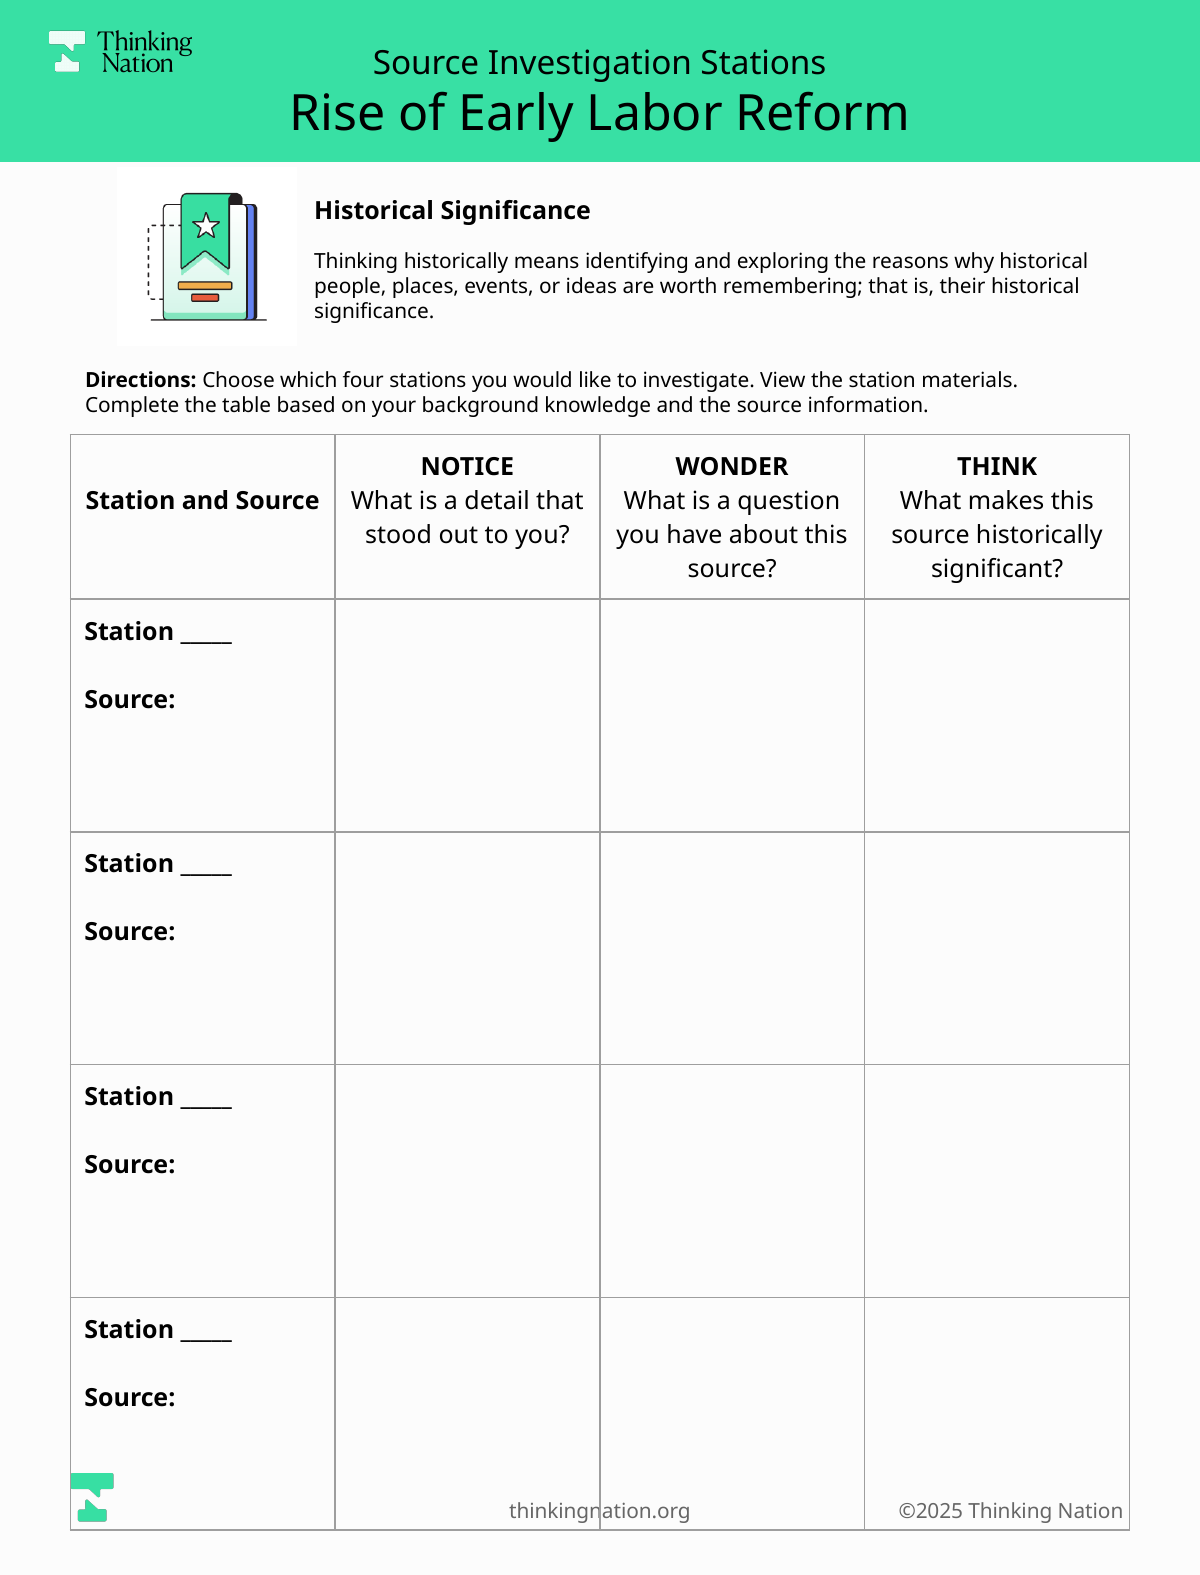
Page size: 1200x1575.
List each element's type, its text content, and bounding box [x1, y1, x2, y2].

table_cell [865, 600, 1129, 831]
table_header THINK What makes this source historically significant? [865, 435, 1129, 598]
table_cell [865, 1065, 1129, 1297]
table_cell [336, 1298, 599, 1529]
table_header NOTICE What is a detail that stood out to you? [336, 435, 599, 598]
table_cell Station _____ Source: [71, 833, 334, 1064]
table_cell Station _____ Source: [71, 600, 334, 831]
text_box Source Investigation Stations Rise of Early Labor Reform [0, 0, 1200, 162]
table_cell [601, 1298, 864, 1529]
table_header Station and Source [71, 435, 334, 598]
text_box Directions: Choose which four stations you would like to investigate. View the station materials. Complete the table based on your background knowledge and the source information. [71, 352, 1131, 432]
picture [117, 166, 297, 346]
table_cell [336, 833, 599, 1064]
table_cell [336, 600, 599, 831]
text_box ©2025 Thinking Nation [854, 1483, 1139, 1532]
table_cell [865, 1298, 1129, 1529]
table_cell [601, 1065, 864, 1297]
table_header WONDER What is a question you have about this source? [601, 435, 864, 598]
table_cell [336, 1065, 599, 1297]
table_cell [865, 833, 1129, 1064]
table_cell Station _____ Source: [71, 1065, 334, 1297]
table_cell Station _____ Source: [71, 1298, 334, 1529]
text_box Historical Significance Thinking historically means identifying and exploring the reasons why historical people, places, events, or ideas are worth remembering; that is, their historical significance. [302, 176, 1136, 337]
picture [33, 16, 197, 86]
table_cell [601, 600, 864, 831]
picture [58, 1463, 126, 1531]
table_cell [601, 833, 864, 1064]
